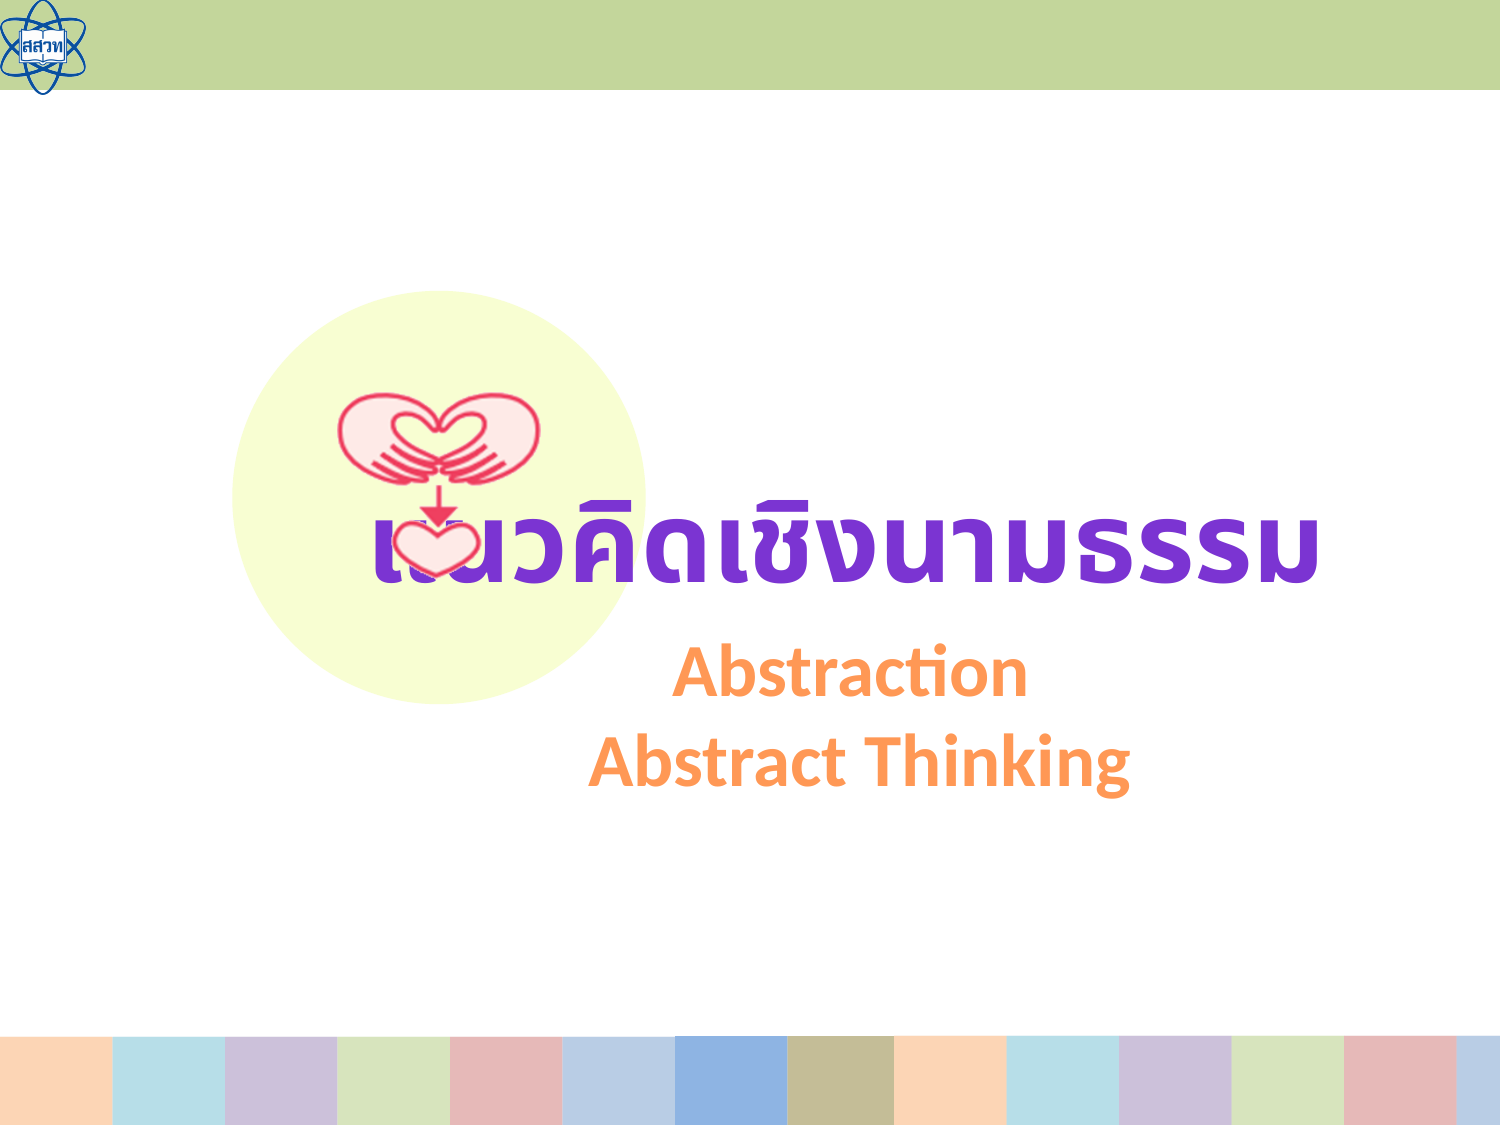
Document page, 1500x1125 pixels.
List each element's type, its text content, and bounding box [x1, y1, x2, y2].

text_box แนวคิดเชิงนามธรรม [351, 462, 1342, 613]
picture [336, 392, 541, 580]
text_box Abstraction Abstract Thinking [573, 613, 1147, 809]
text_box [230, 288, 645, 707]
picture [0, 0, 86, 95]
